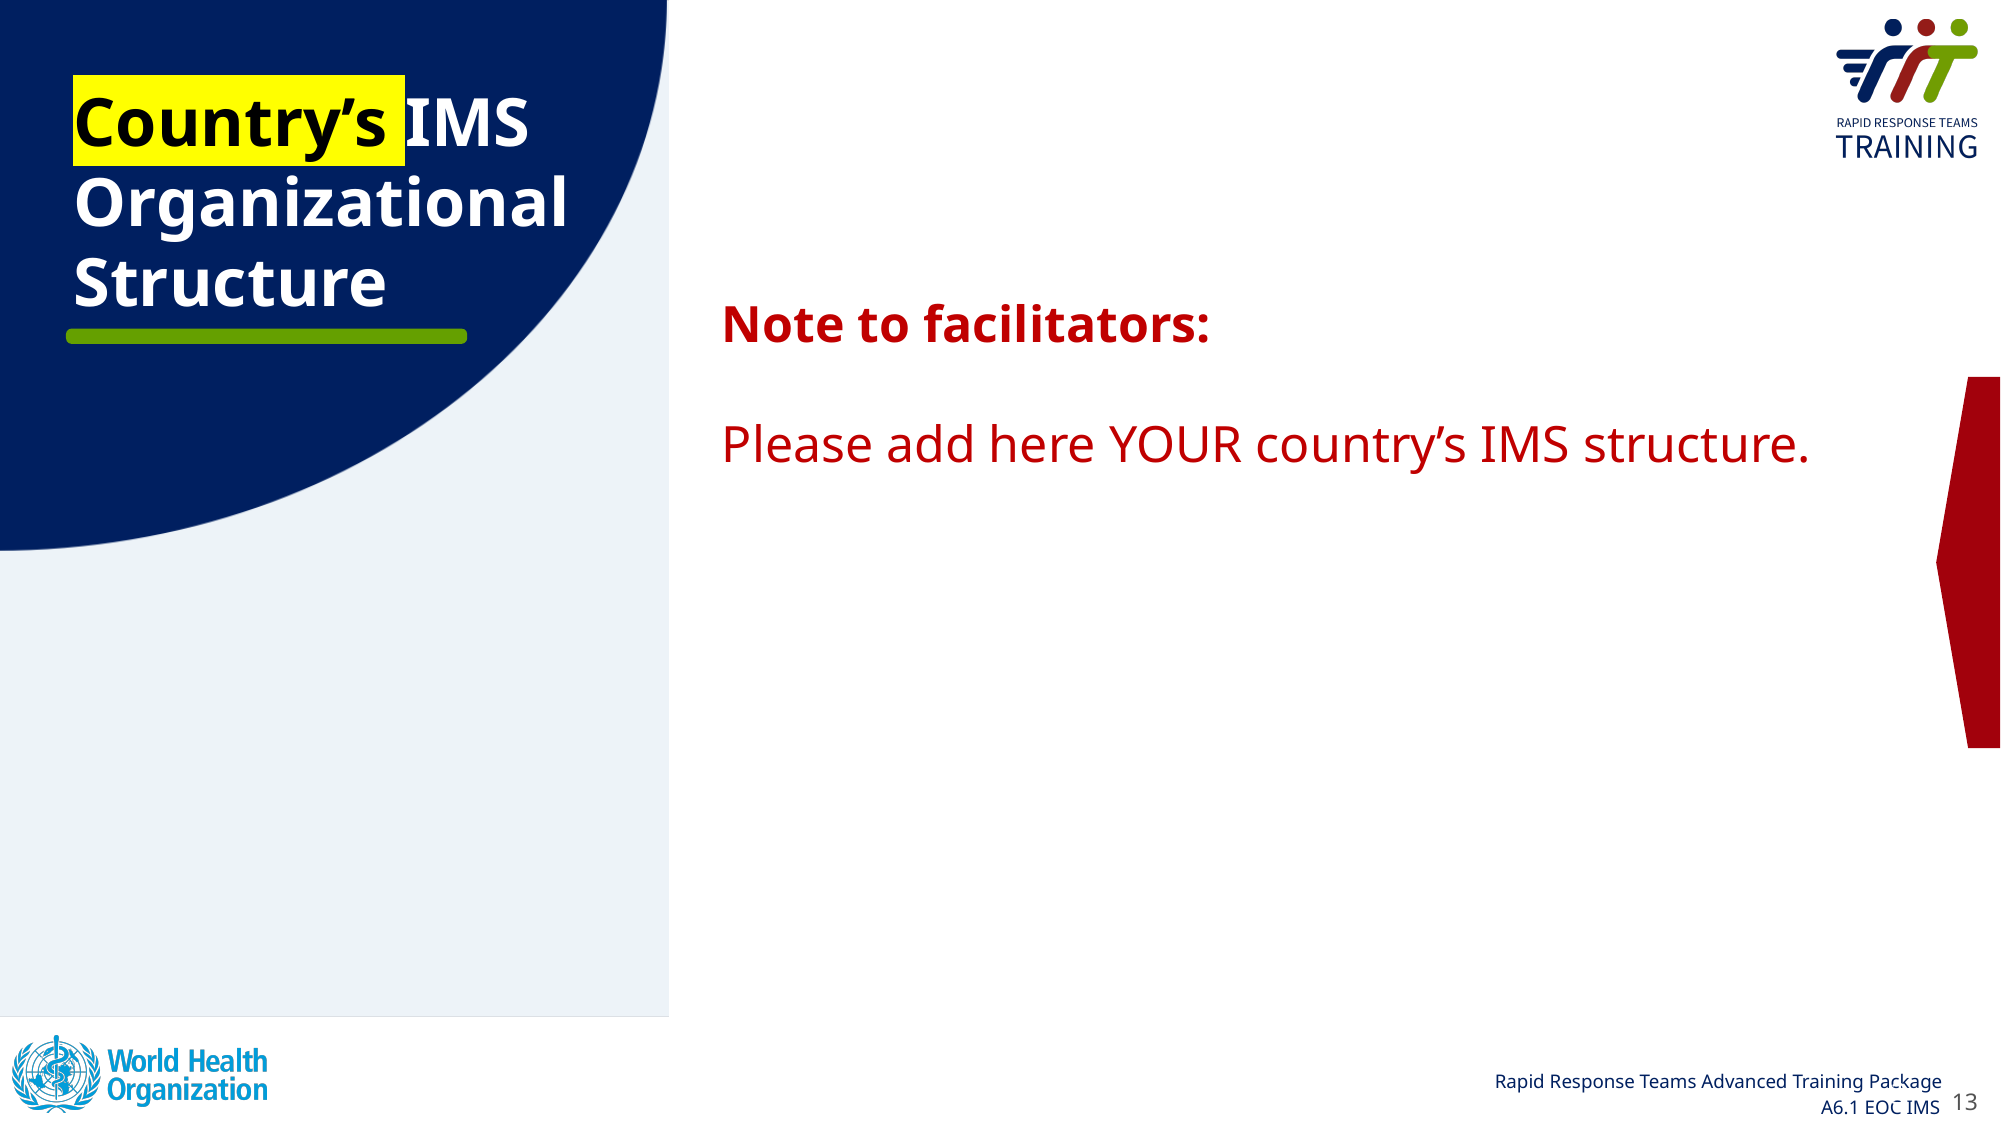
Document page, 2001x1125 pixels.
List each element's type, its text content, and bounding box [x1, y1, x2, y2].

text_box [65, 328, 468, 344]
picture [12, 1035, 267, 1113]
picture [0, 0, 669, 1018]
slide_number 13 [1882, 1037, 1930, 1092]
picture [12, 1083, 48, 1113]
picture [58, 1050, 64, 1058]
text_box Country’s IMS Organizational Structure [65, 72, 649, 327]
picture [1835, 19, 1978, 167]
list Note to facilitators: Please add here YOUR country’s IMS structure. [713, 224, 1950, 1033]
